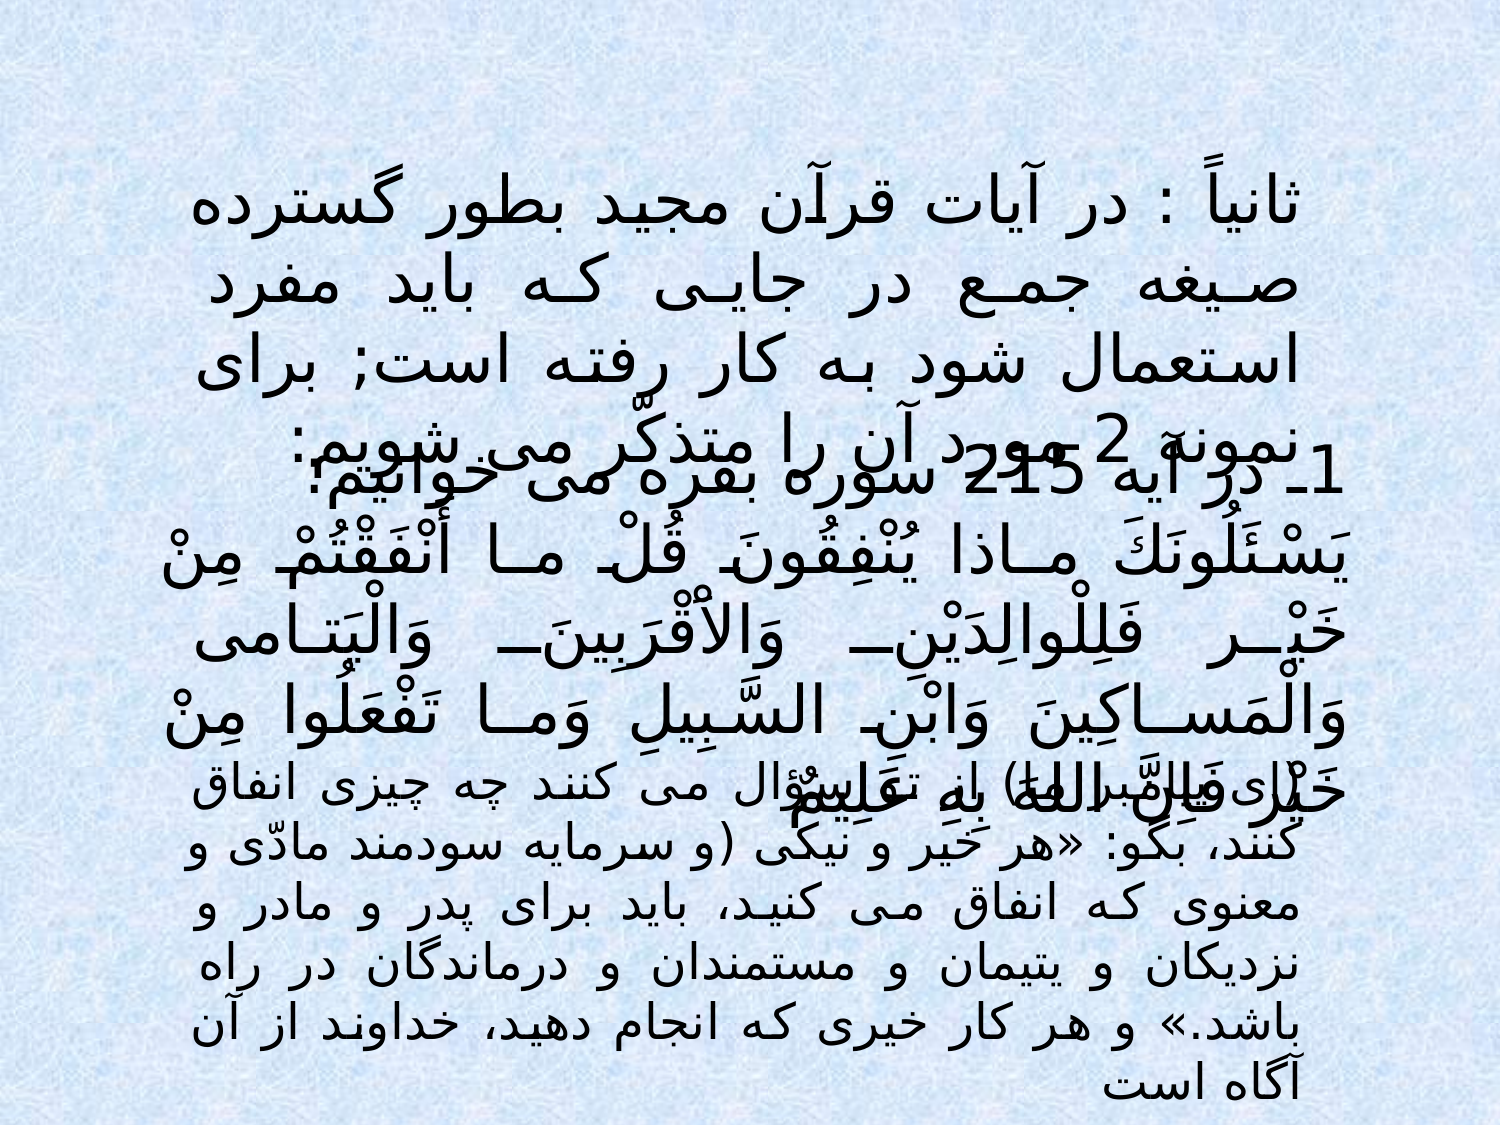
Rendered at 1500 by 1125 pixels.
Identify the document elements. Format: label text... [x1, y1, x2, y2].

text_box ثانياً : در آيات قرآن مجيد بطور گسترده صيغه جمع در جايى كه بايد مفرد استعمال شود به كار رفته است; براى نمونه 2 مورد آن را متذكّر مى شويم: [171, 148, 1317, 419]
text_box (اى پيامبر ما) از تو سؤال مى كنند چه چيزى انفاق كنند، بگو: «هر خير و نيكى (و سرمايه سودمند مادّى و معنوى كه انفاق مى كنيد، بايد براى پدر و مادر و نزديكان و يتيمان و مستمندان و درماندگان در راه باشد.» و هر كار خيرى كه انجام دهيد، خداوند از آن آگاه است [171, 742, 1317, 1117]
text_box 1ـ در آيه 215 سوره بقره مى خوانيم: يَسْئَلُونَكَ مـاذا يُنْفِقُونَ قُلْ مـا أَنْفَقْتُمْ مِنْ خَيْر فَلِلْوالِدَيْنِ وَالاَْقْرَبِينَ وَالْيَتـامى وَالْمَسـاكِينَ وَابْنِ السَّبِيلِ وَمـا تَفْعَلُوا مِنْ خَيْر فَاِنَّ اللهَ بِهِ عَلِيمٌ [135, 419, 1365, 834]
picture [0, 0, 1500, 1125]
